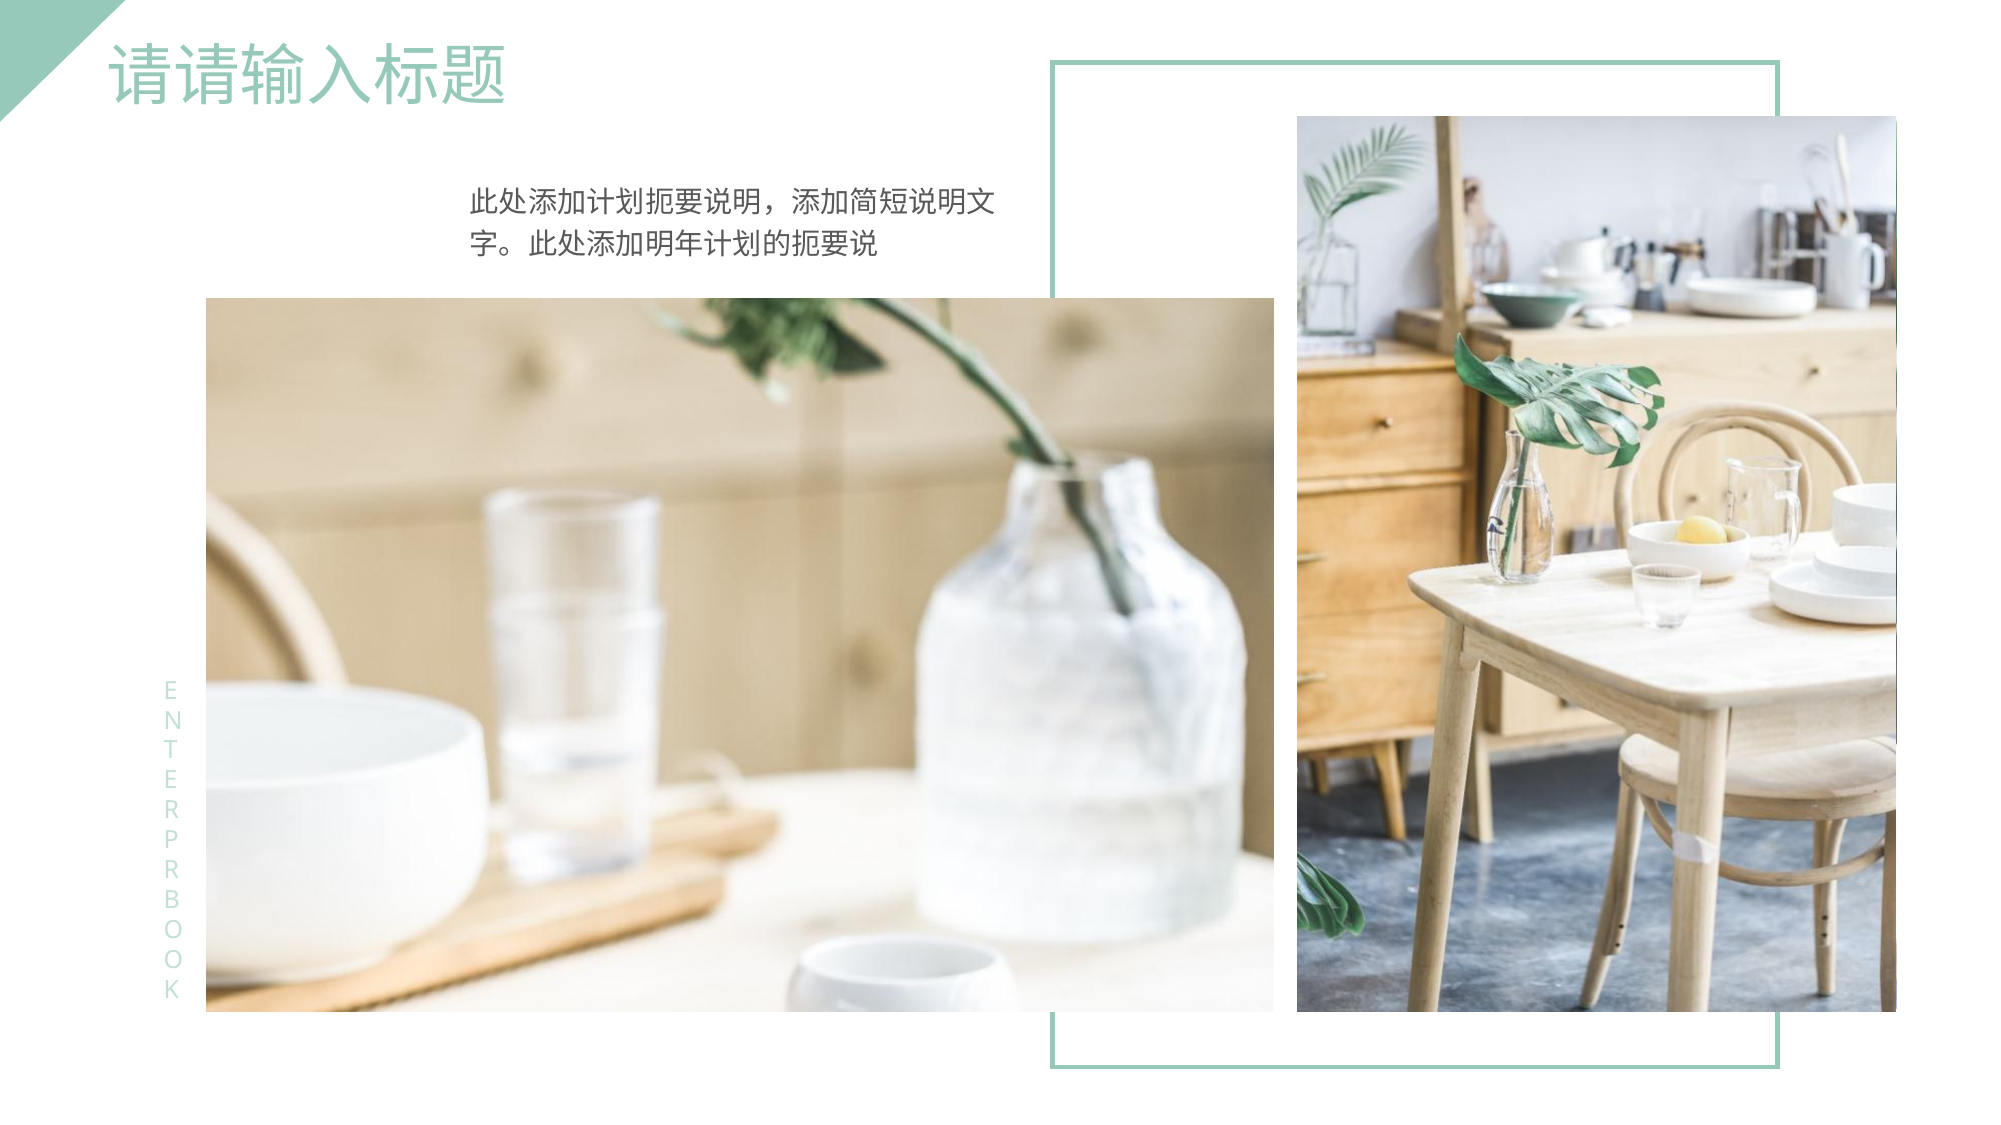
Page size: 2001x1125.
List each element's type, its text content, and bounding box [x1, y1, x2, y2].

text_box [0, 0, 127, 124]
text_box ENTERPR BOOK [148, 666, 197, 1011]
text_box [1051, 62, 1779, 1068]
text_box 此处添加计划扼要说明，添加简短说明文字。此处添加明年计划的扼要说 [455, 169, 1029, 275]
text_box 请请输入标题 [91, 25, 522, 121]
picture [206, 298, 1275, 1012]
picture [1297, 116, 1897, 1012]
